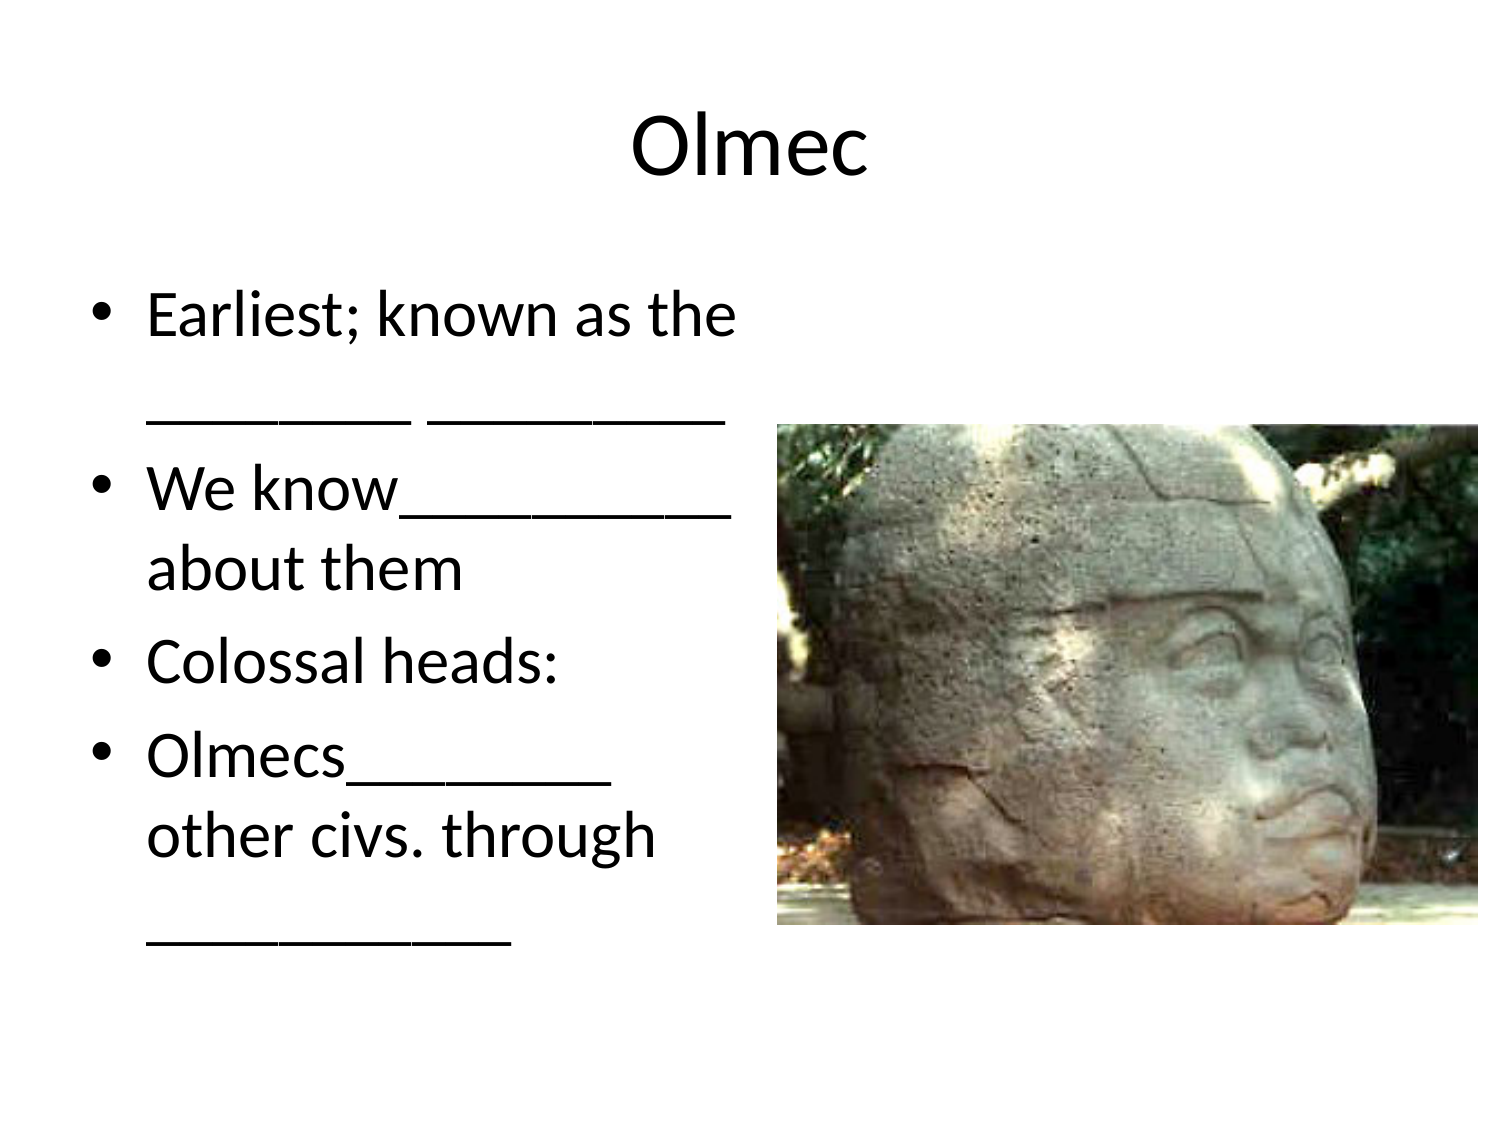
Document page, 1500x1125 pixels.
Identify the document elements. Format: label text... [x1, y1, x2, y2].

list Earliest; known as the ________ _________ We know__________ about them Colossal heads: Olmecs________ other civs. through ___________ [75, 262, 775, 1005]
title Olmec [75, 45, 1425, 233]
picture [777, 424, 1478, 926]
